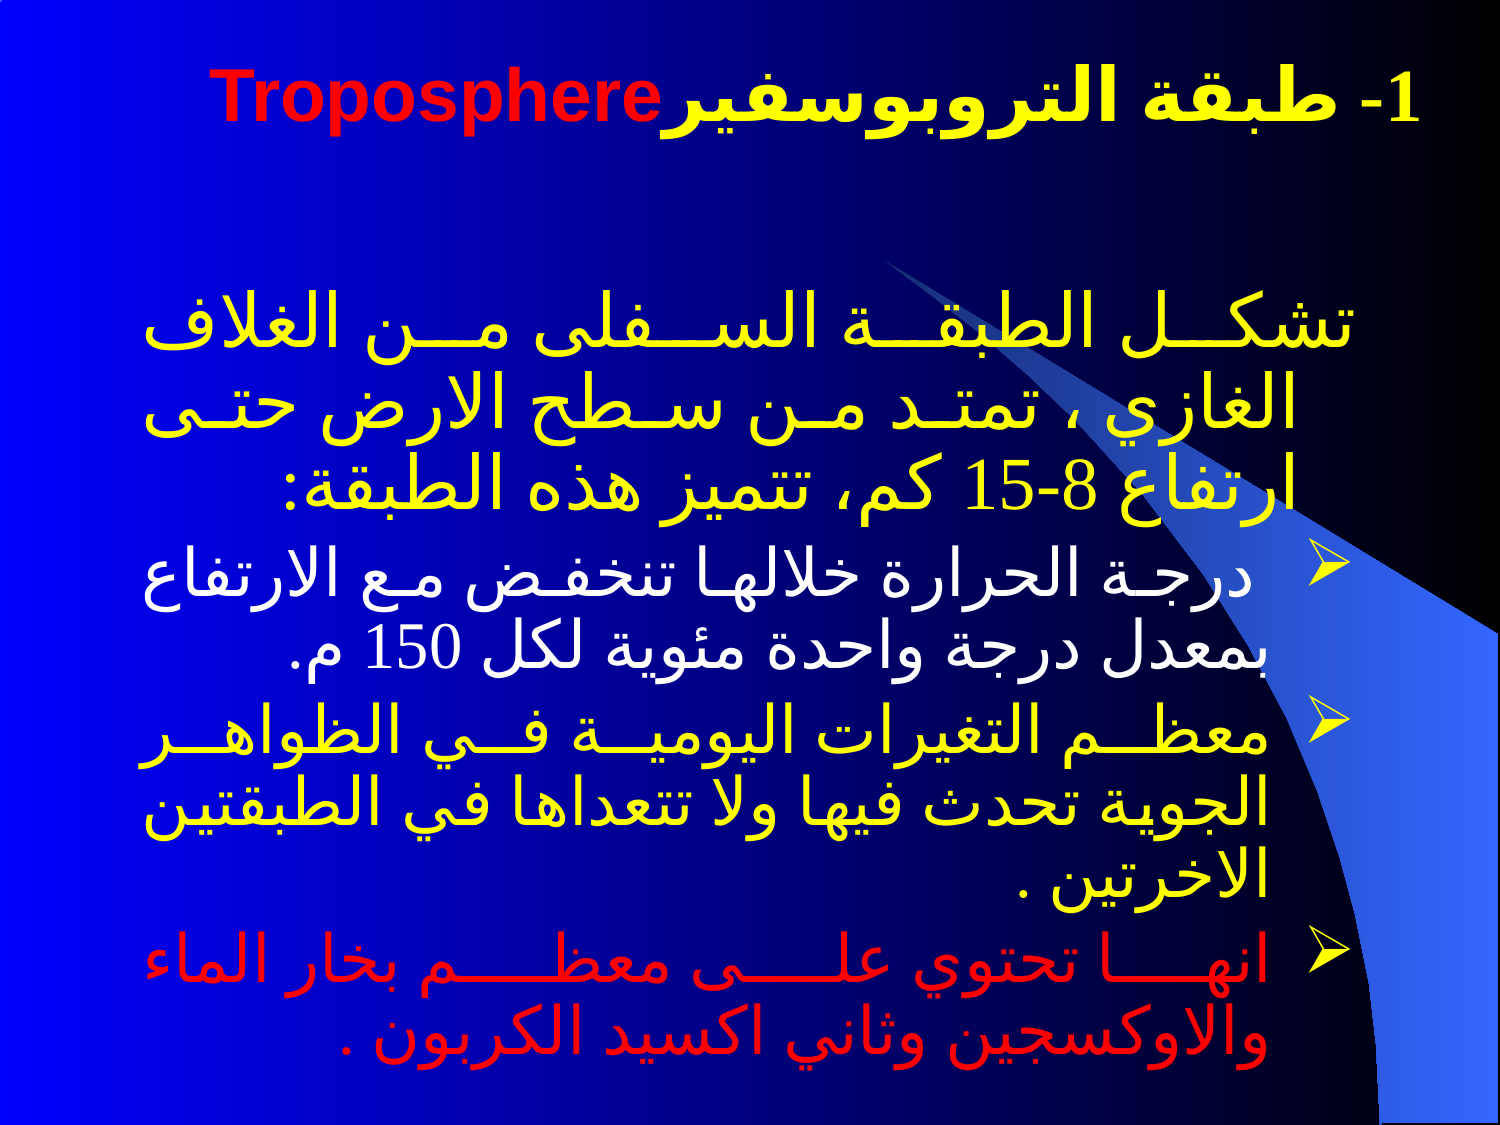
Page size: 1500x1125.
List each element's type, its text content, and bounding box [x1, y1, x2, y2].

list تشكل الطبقة السفلى من الغلاف الغازي ، تمتد من سطح الارض حتى ارتفاع 8-15 كم، تتميز هذه الطبقة: درجة الحرارة خلالها تنخفض مع الارتفاع بمعدل درجة واحدة مئوية لكل 150 م. معظم التغيرات اليومية في الظواهر الجوية تحدث فيها ولا تتعداها في الطبقتين الاخرتين . انها تحتوي على معظم بخار الماء والاوكسجين وثاني اكسيد الكربون . [111, 274, 1388, 1076]
title 1- طبقة التروبوسفيرTroposphere [87, 62, 1438, 218]
